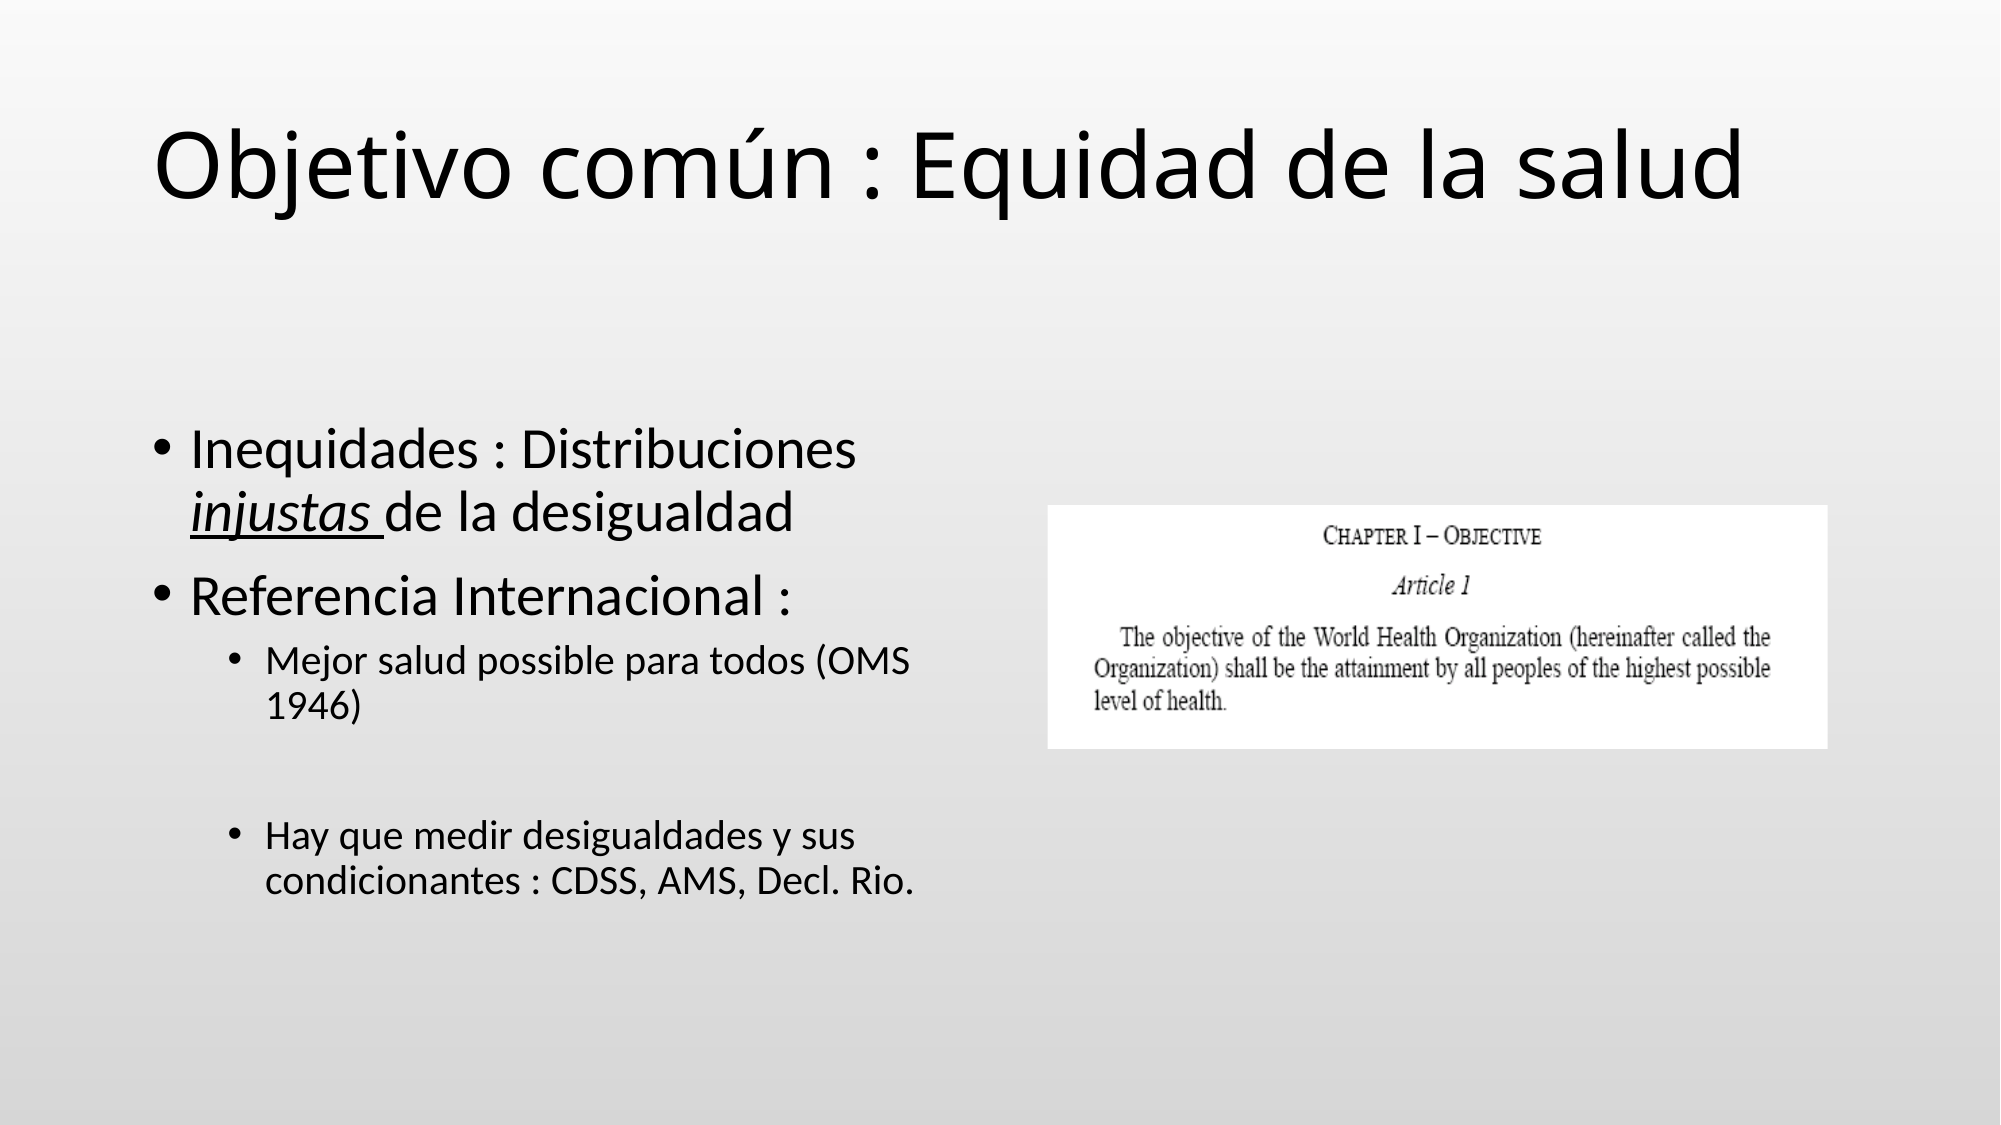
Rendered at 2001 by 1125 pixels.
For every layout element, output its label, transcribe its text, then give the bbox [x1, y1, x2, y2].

list Inequidades : Distribuciones injustas de la desigualdad Referencia Internacional : Mejor salud possible para todos (OMS 1946) Hay que medir desigualdades y sus condicionantes : CDSS, AMS, Decl. Rio. [137, 410, 984, 1016]
picture [1047, 505, 1828, 749]
title Objetivo común : Equidad de la salud [137, 59, 1863, 278]
